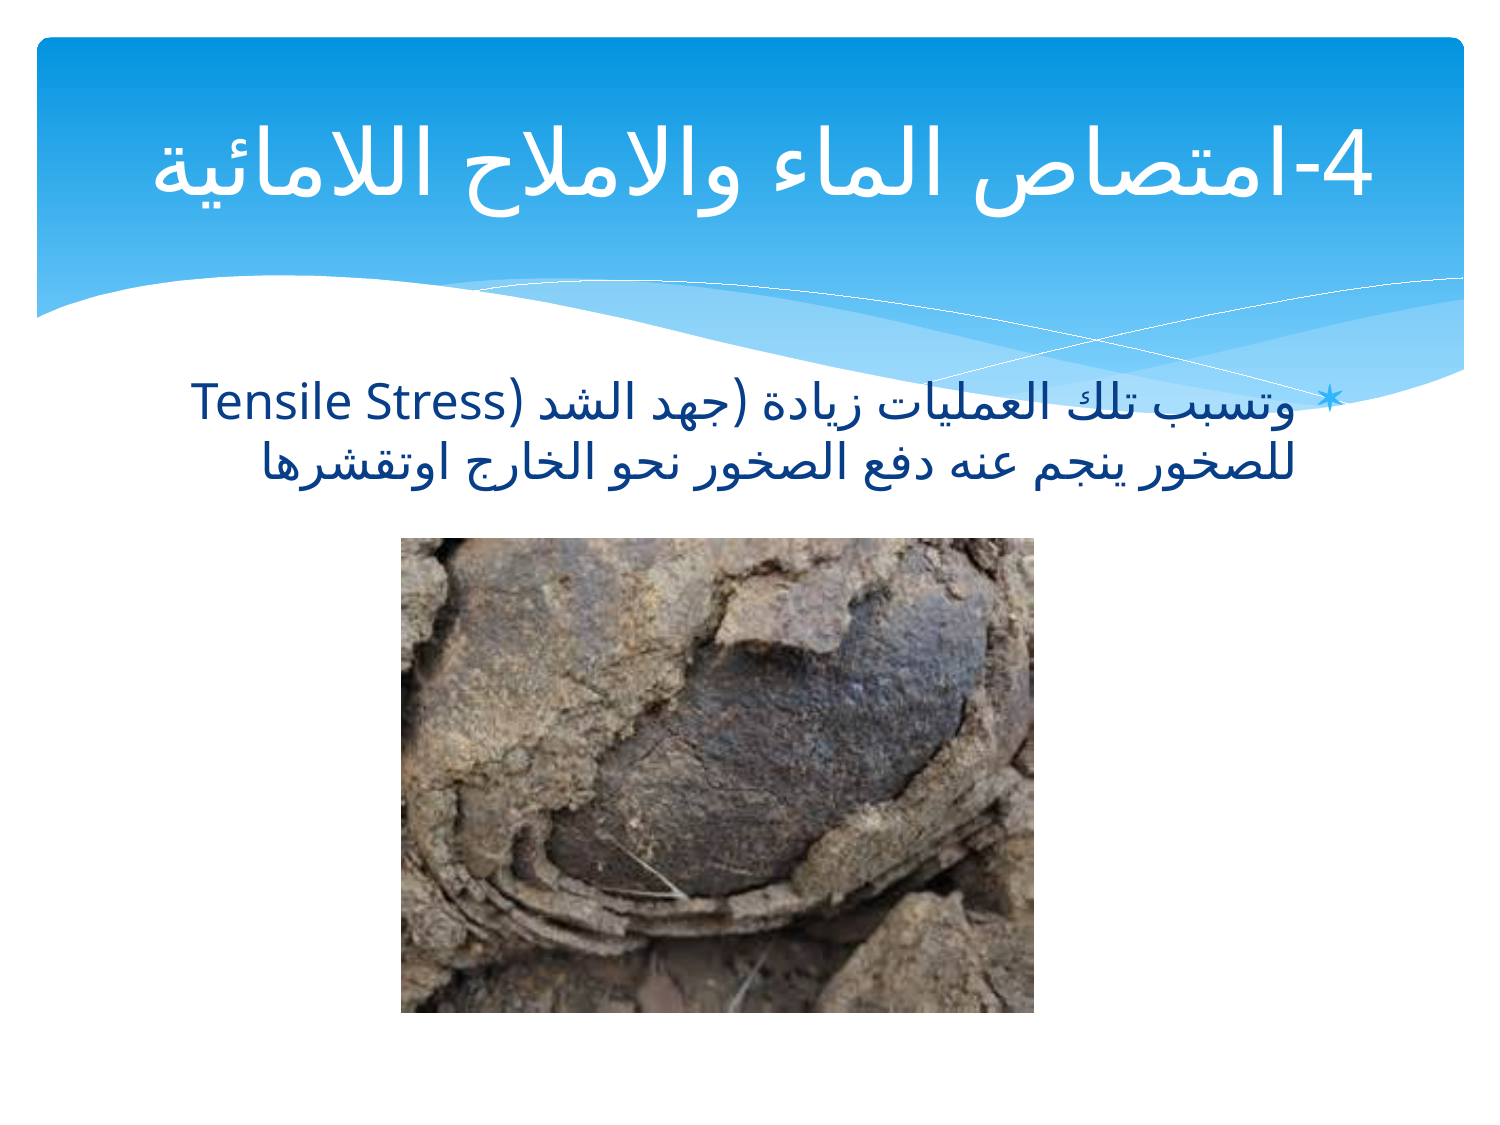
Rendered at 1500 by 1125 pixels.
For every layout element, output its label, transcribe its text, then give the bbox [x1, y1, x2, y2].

picture [401, 538, 1034, 1014]
title 4- امتصاص الماء والاملاح اللامائية [75, 55, 1425, 261]
list وتسبب تلك العمليات زيادة (جهد الشد (Tensile Stress للصخور ينجم عنه دفع الصخور نحو الخارج اوتقشرها [143, 361, 1359, 1005]
